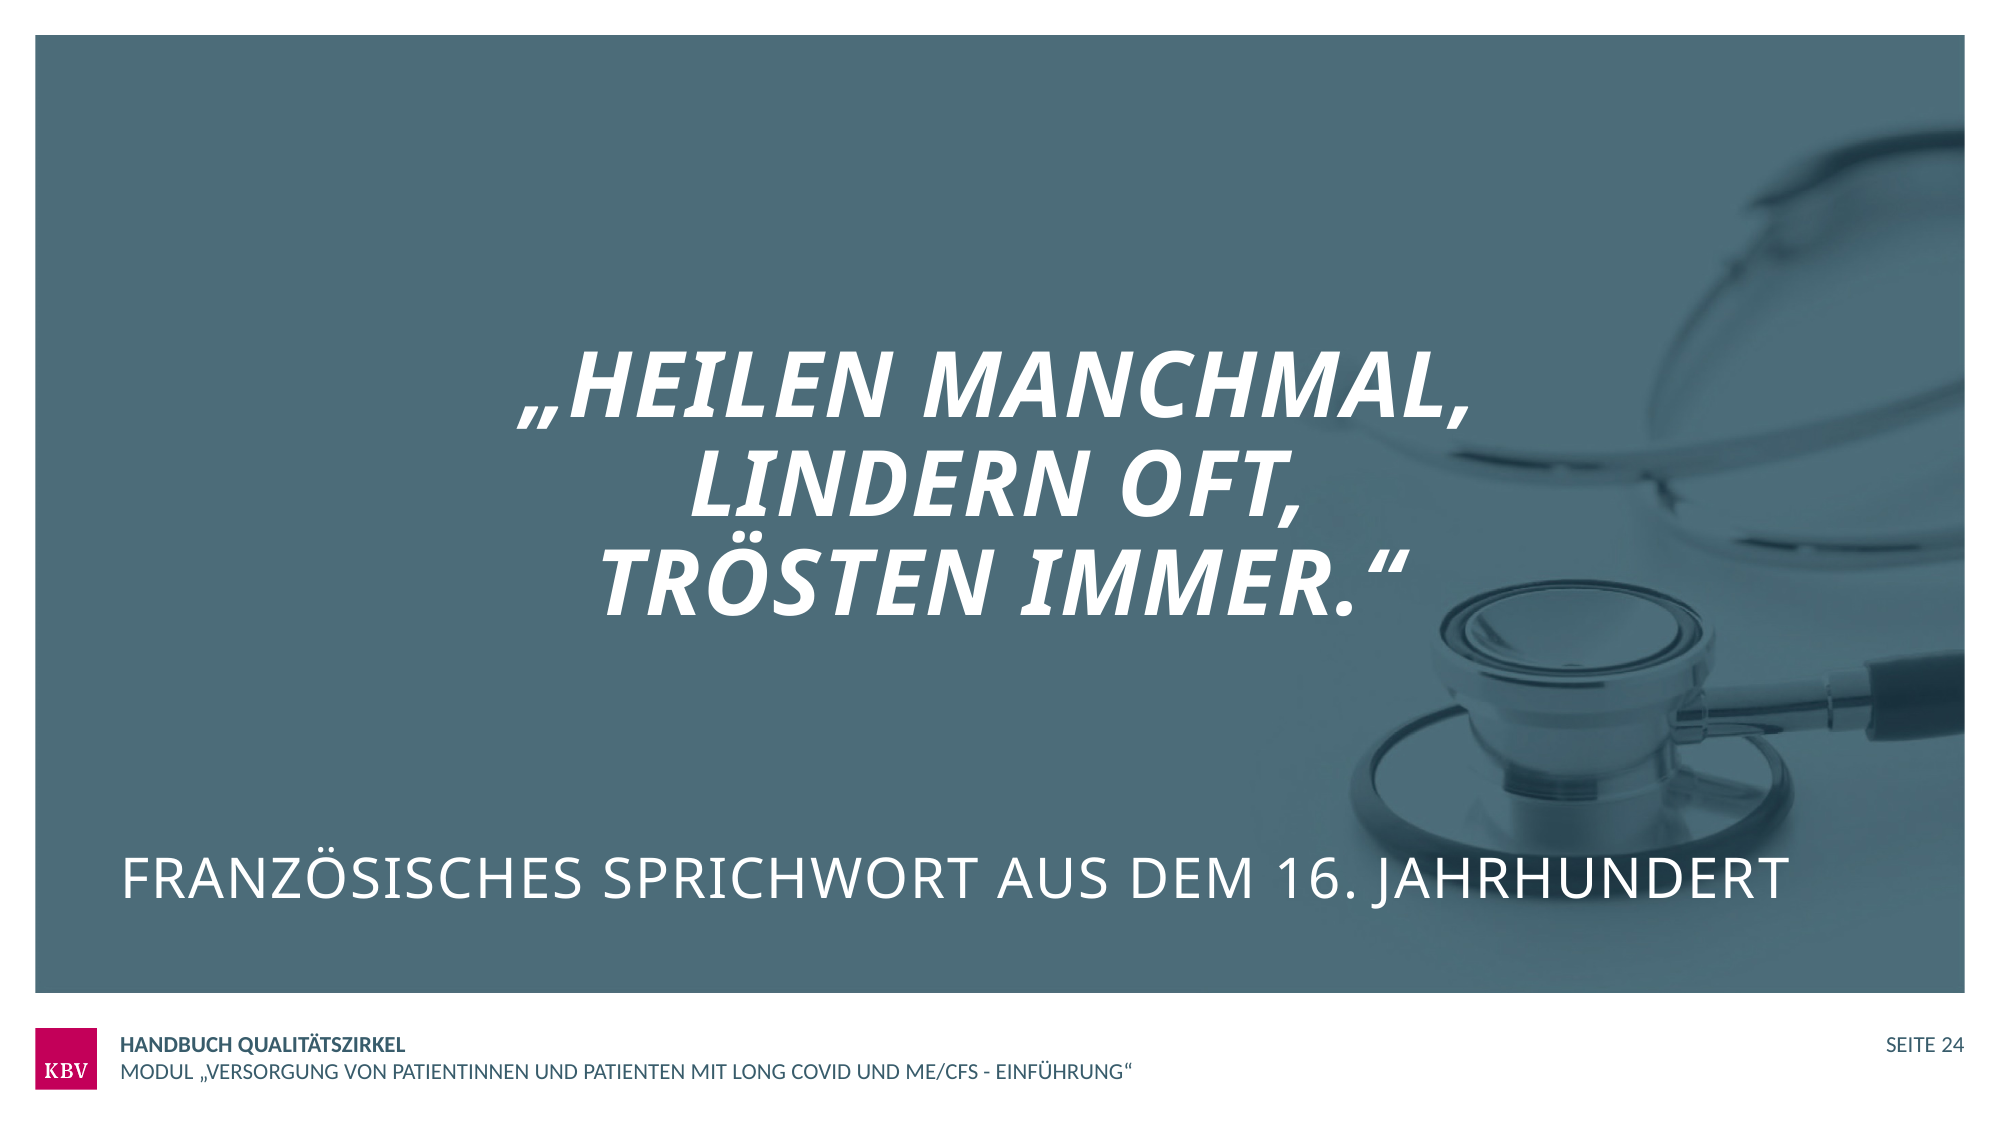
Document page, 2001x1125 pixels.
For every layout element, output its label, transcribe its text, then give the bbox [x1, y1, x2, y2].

subtitle „HEILEN MANCHMAL, LINDERN OFT, TRÖSTEN IMMER.“ Französisches Sprichwort aus dem 16. Jahrhundert [120, 129, 1880, 945]
picture [35, 35, 1965, 993]
slide_number Modul „Versorgung von Patientinnen und Patienten mit Long COVID und ME/CFS - Einführung“ [120, 1057, 1668, 1084]
slide_number Seite 24 [1787, 1030, 1965, 1057]
footer Handbuch Qualitätszirkel [120, 1030, 1668, 1057]
